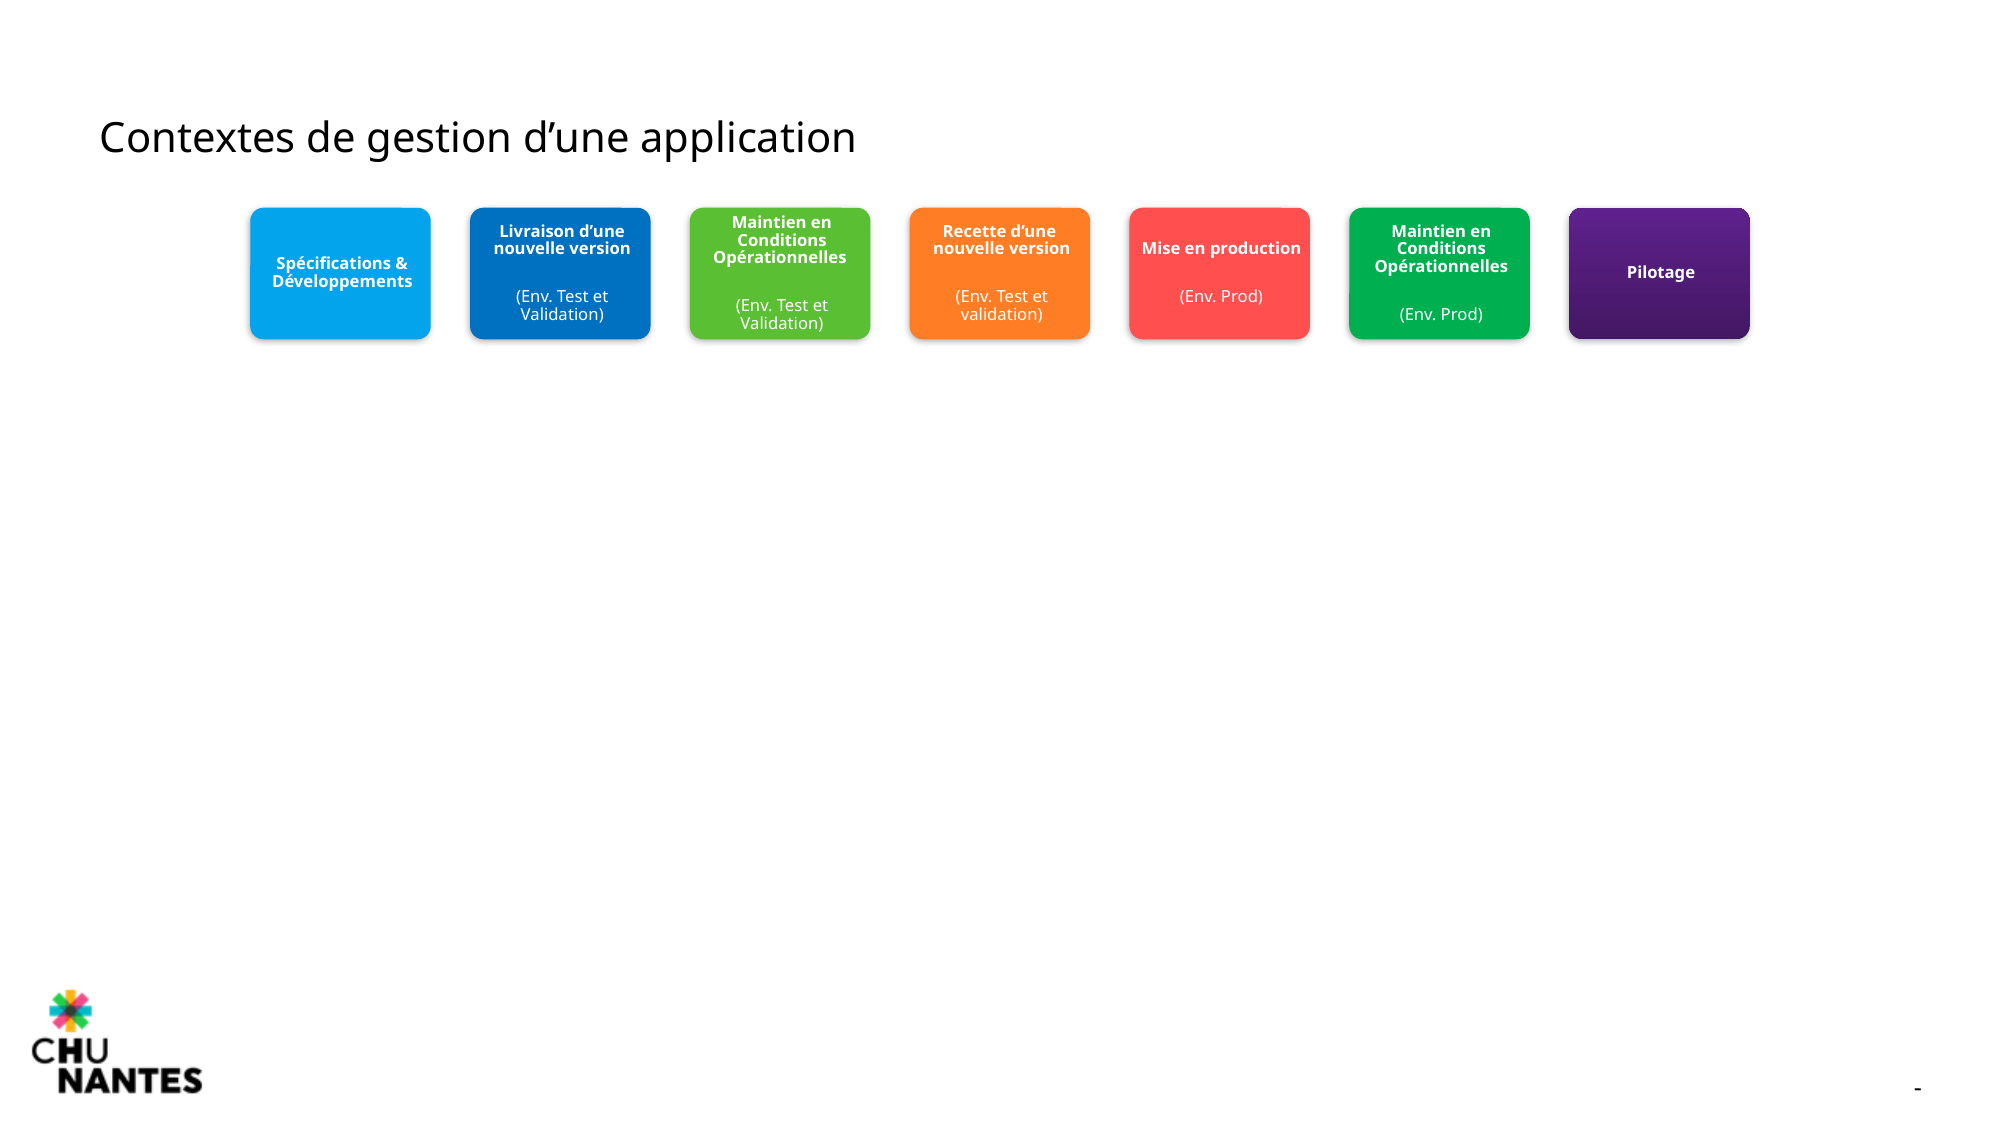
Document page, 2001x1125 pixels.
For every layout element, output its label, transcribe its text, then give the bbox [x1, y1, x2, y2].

title Contextes de gestion d’une application [99, 45, 1900, 233]
picture [12, 973, 221, 1106]
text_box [249, 195, 1750, 352]
